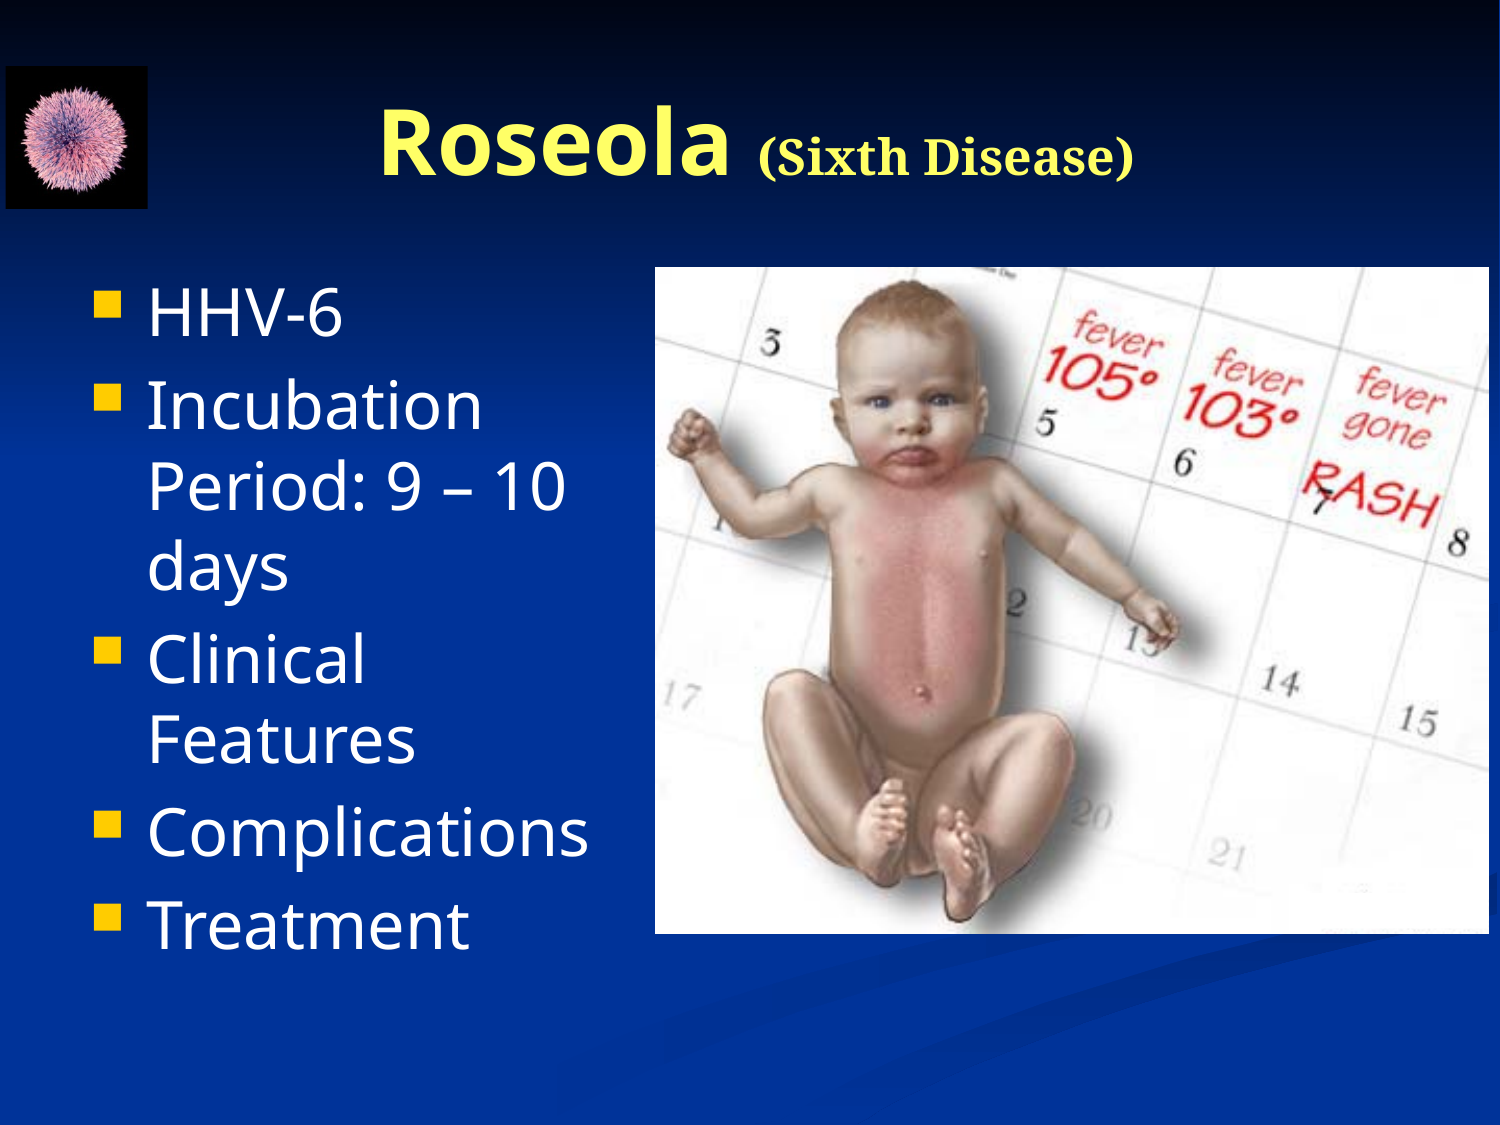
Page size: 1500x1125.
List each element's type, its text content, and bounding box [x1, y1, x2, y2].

list HHV-6 Incubation Period: 9 – 10 days Clinical Features Complications Treatment [74, 262, 668, 1006]
picture [5, 66, 148, 209]
picture [655, 266, 1489, 934]
title Roseola (Sixth Disease) [159, 44, 1353, 233]
